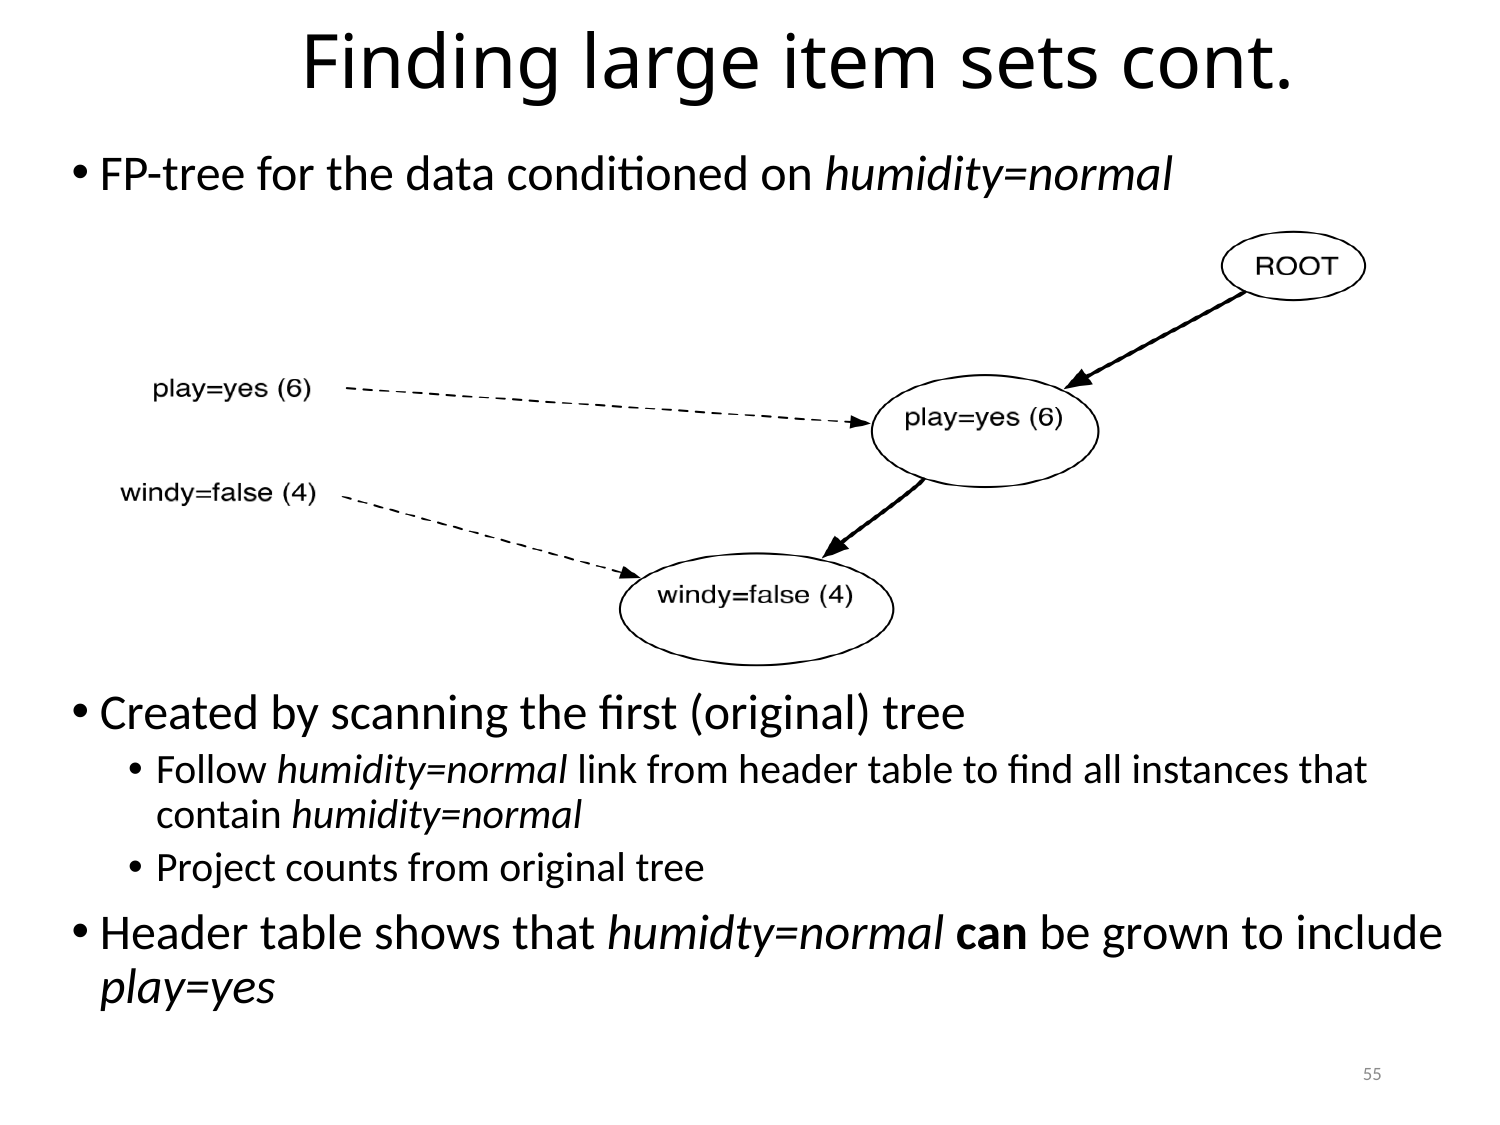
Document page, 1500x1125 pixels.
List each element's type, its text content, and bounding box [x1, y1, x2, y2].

title Finding large item sets cont. [285, 0, 1361, 139]
picture [100, 210, 1389, 684]
slide_number 55 [1059, 1042, 1397, 1103]
list Created by scanning the first (original) tree Follow humidity=normal link from header table to find all instances that contain humidity=normal Project counts from original tree Header table shows that humidty=normal can be grown to include play=yes [56, 678, 1491, 1086]
list FP-tree for the data conditioned on humidity=normal [56, 139, 1500, 237]
